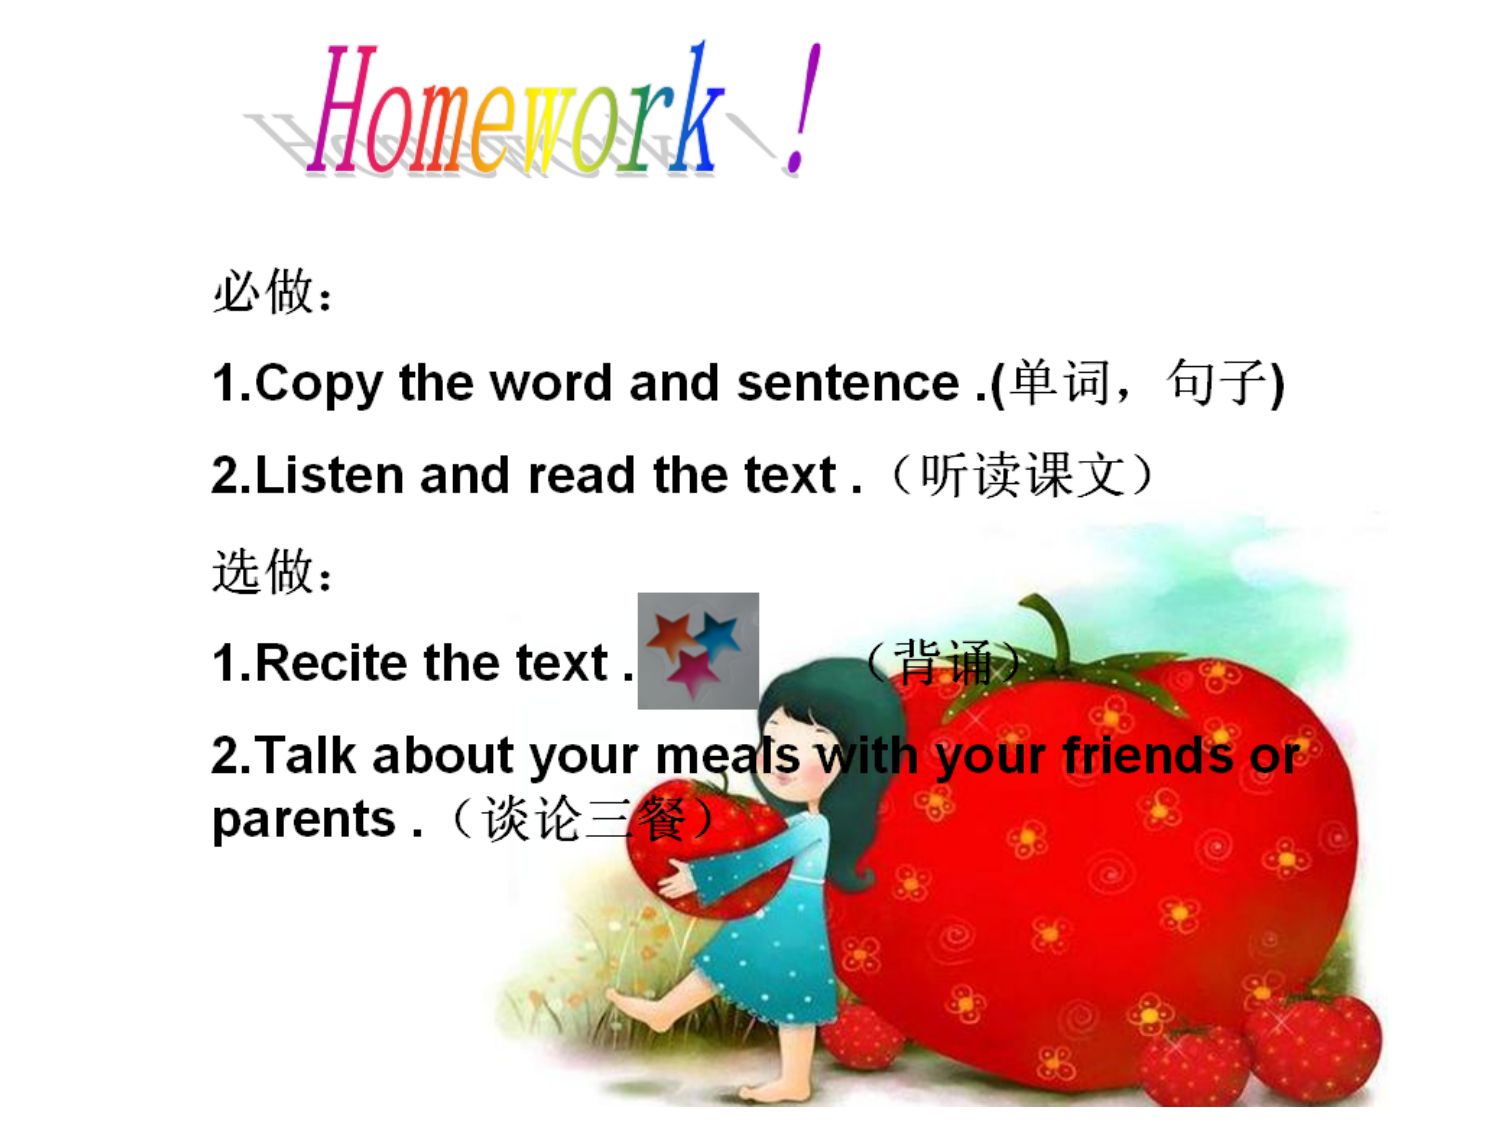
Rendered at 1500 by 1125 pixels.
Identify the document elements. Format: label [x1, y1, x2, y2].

picture [112, 17, 1388, 1108]
